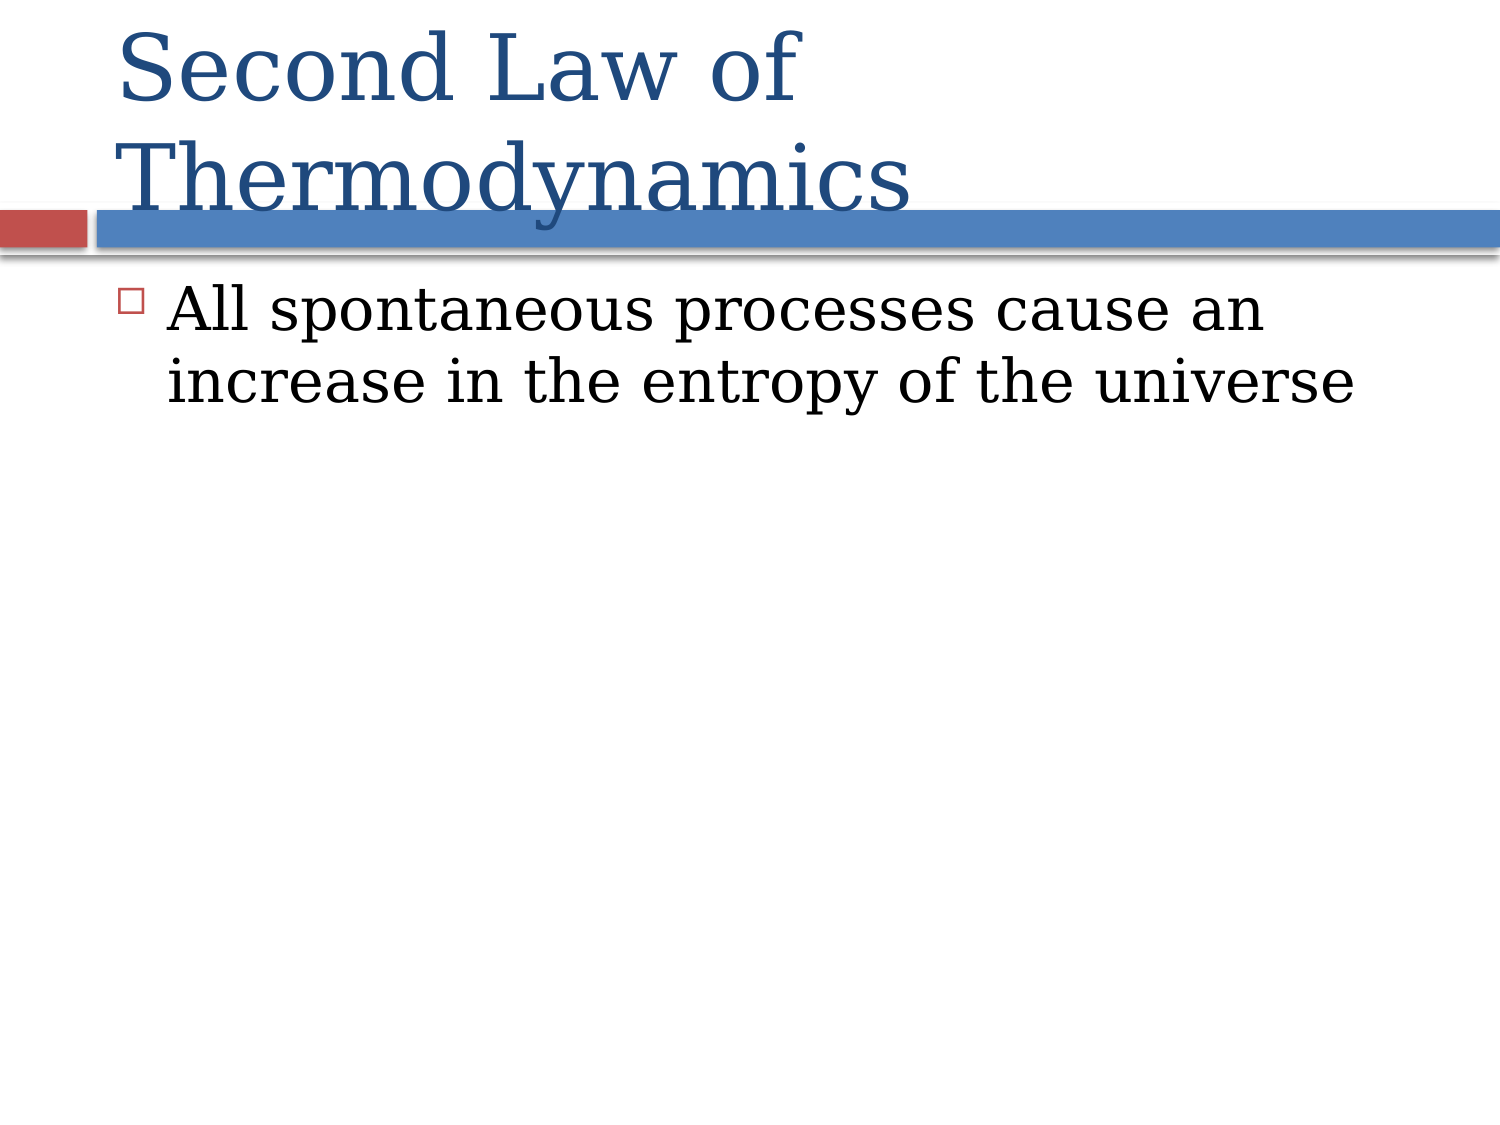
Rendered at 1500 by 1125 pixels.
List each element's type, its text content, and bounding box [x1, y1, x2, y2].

list All spontaneous processes cause an increase in the entropy of the universe [100, 262, 1438, 1000]
title Second Law of Thermodynamics [100, 37, 1438, 200]
